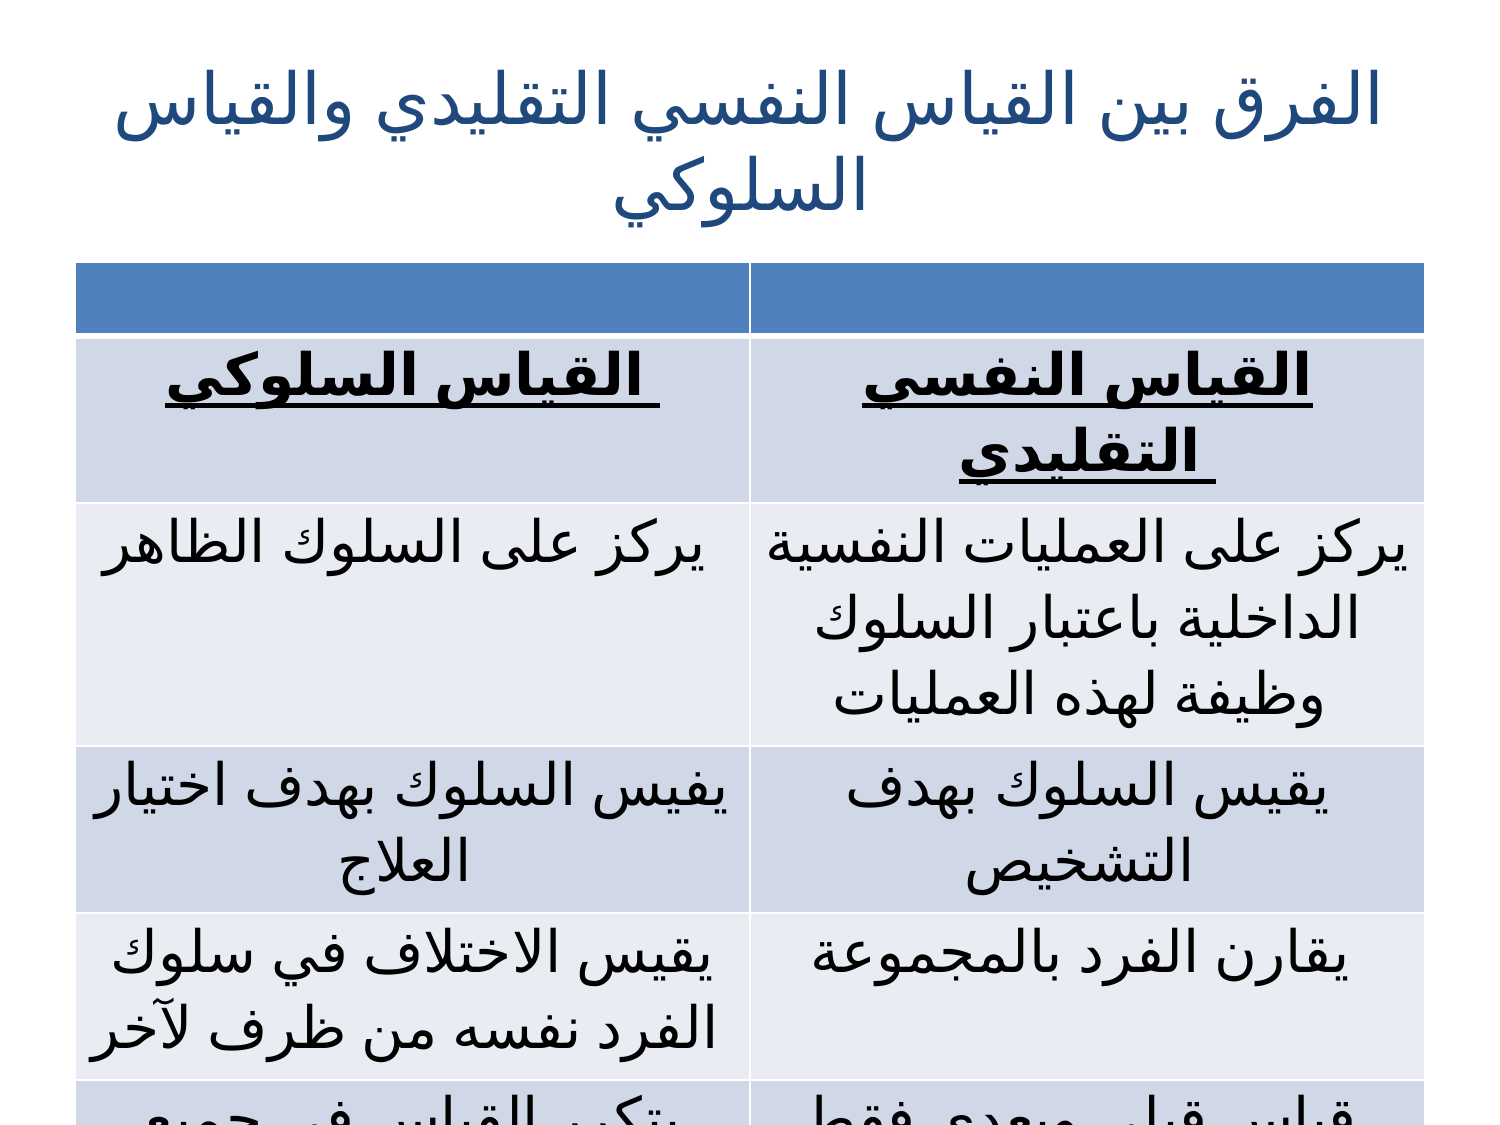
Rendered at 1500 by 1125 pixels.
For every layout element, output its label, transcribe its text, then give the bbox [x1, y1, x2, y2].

table_cell قياس قبلي وبعدي فقط [751, 1081, 1424, 1125]
table_cell يركز على السلوك الظاهر [76, 504, 749, 745]
table_cell يفيس السلوك بهدف اختيار العلاج [76, 747, 749, 912]
table_header [751, 263, 1424, 333]
table_cell يقيس الاختلاف في سلوك الفرد نفسه من ظرف لآخر [76, 914, 749, 1079]
table_cell يتكرر القياس في جميع مراحل تعديل السلوك [76, 1081, 749, 1125]
table_cell يركز على العمليات النفسية الداخلية باعتبار السلوك وظيفة لهذه العمليات [751, 504, 1424, 745]
table_cell يقيس السلوك بهدف التشخيص [751, 747, 1424, 912]
title الفرق بين القياس النفسي التقليدي والقياس السلوكي [75, 45, 1425, 233]
table_header [76, 263, 749, 333]
table_cell القياس السلوكي [76, 339, 749, 502]
table_cell يقارن الفرد بالمجموعة [751, 914, 1424, 1079]
table_cell القياس النفسي التقليدي [751, 339, 1424, 502]
